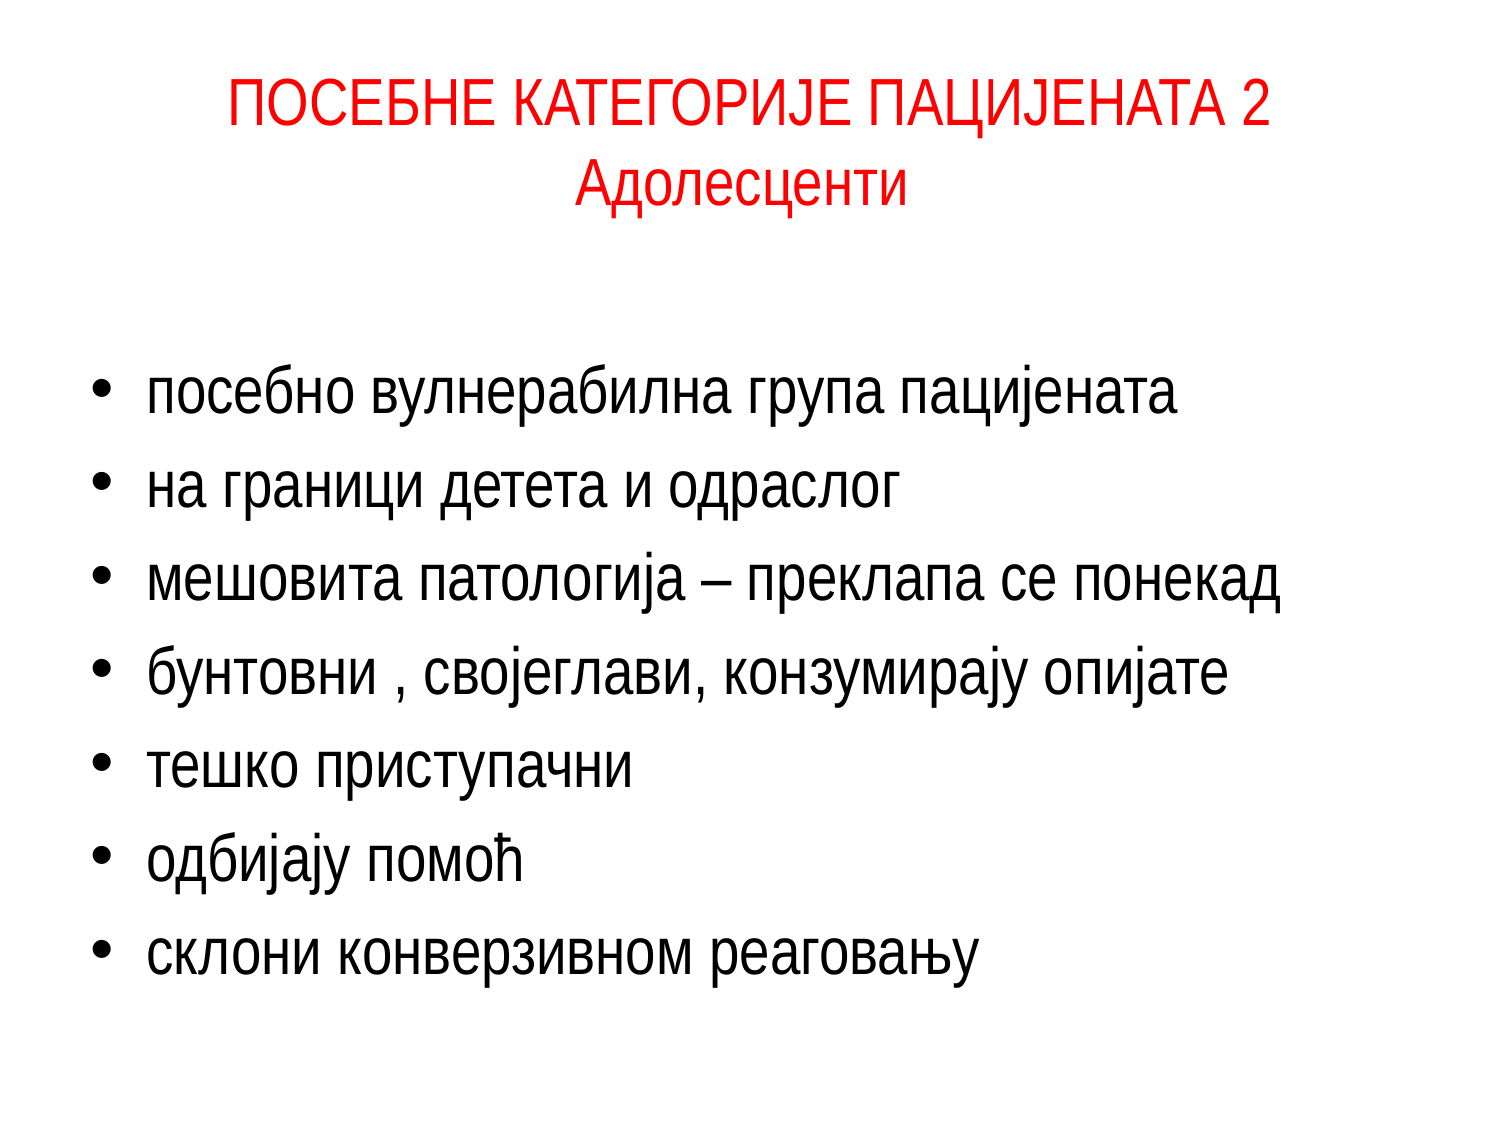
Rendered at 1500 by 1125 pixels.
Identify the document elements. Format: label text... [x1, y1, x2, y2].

list посебно вулнерабилна група пацијената на граници детета и одраслог мешовита патологија – преклапа се понекад бунтовни , својеглави, конзумирају опијате тешко приступачни одбијају помоћ склони конверзивном реаговању [75, 339, 1425, 1083]
title ПОСЕБНЕ КАТЕГОРИЈЕ ПАЦИЈЕНАТА 2 Адолесценти [75, 45, 1425, 233]
